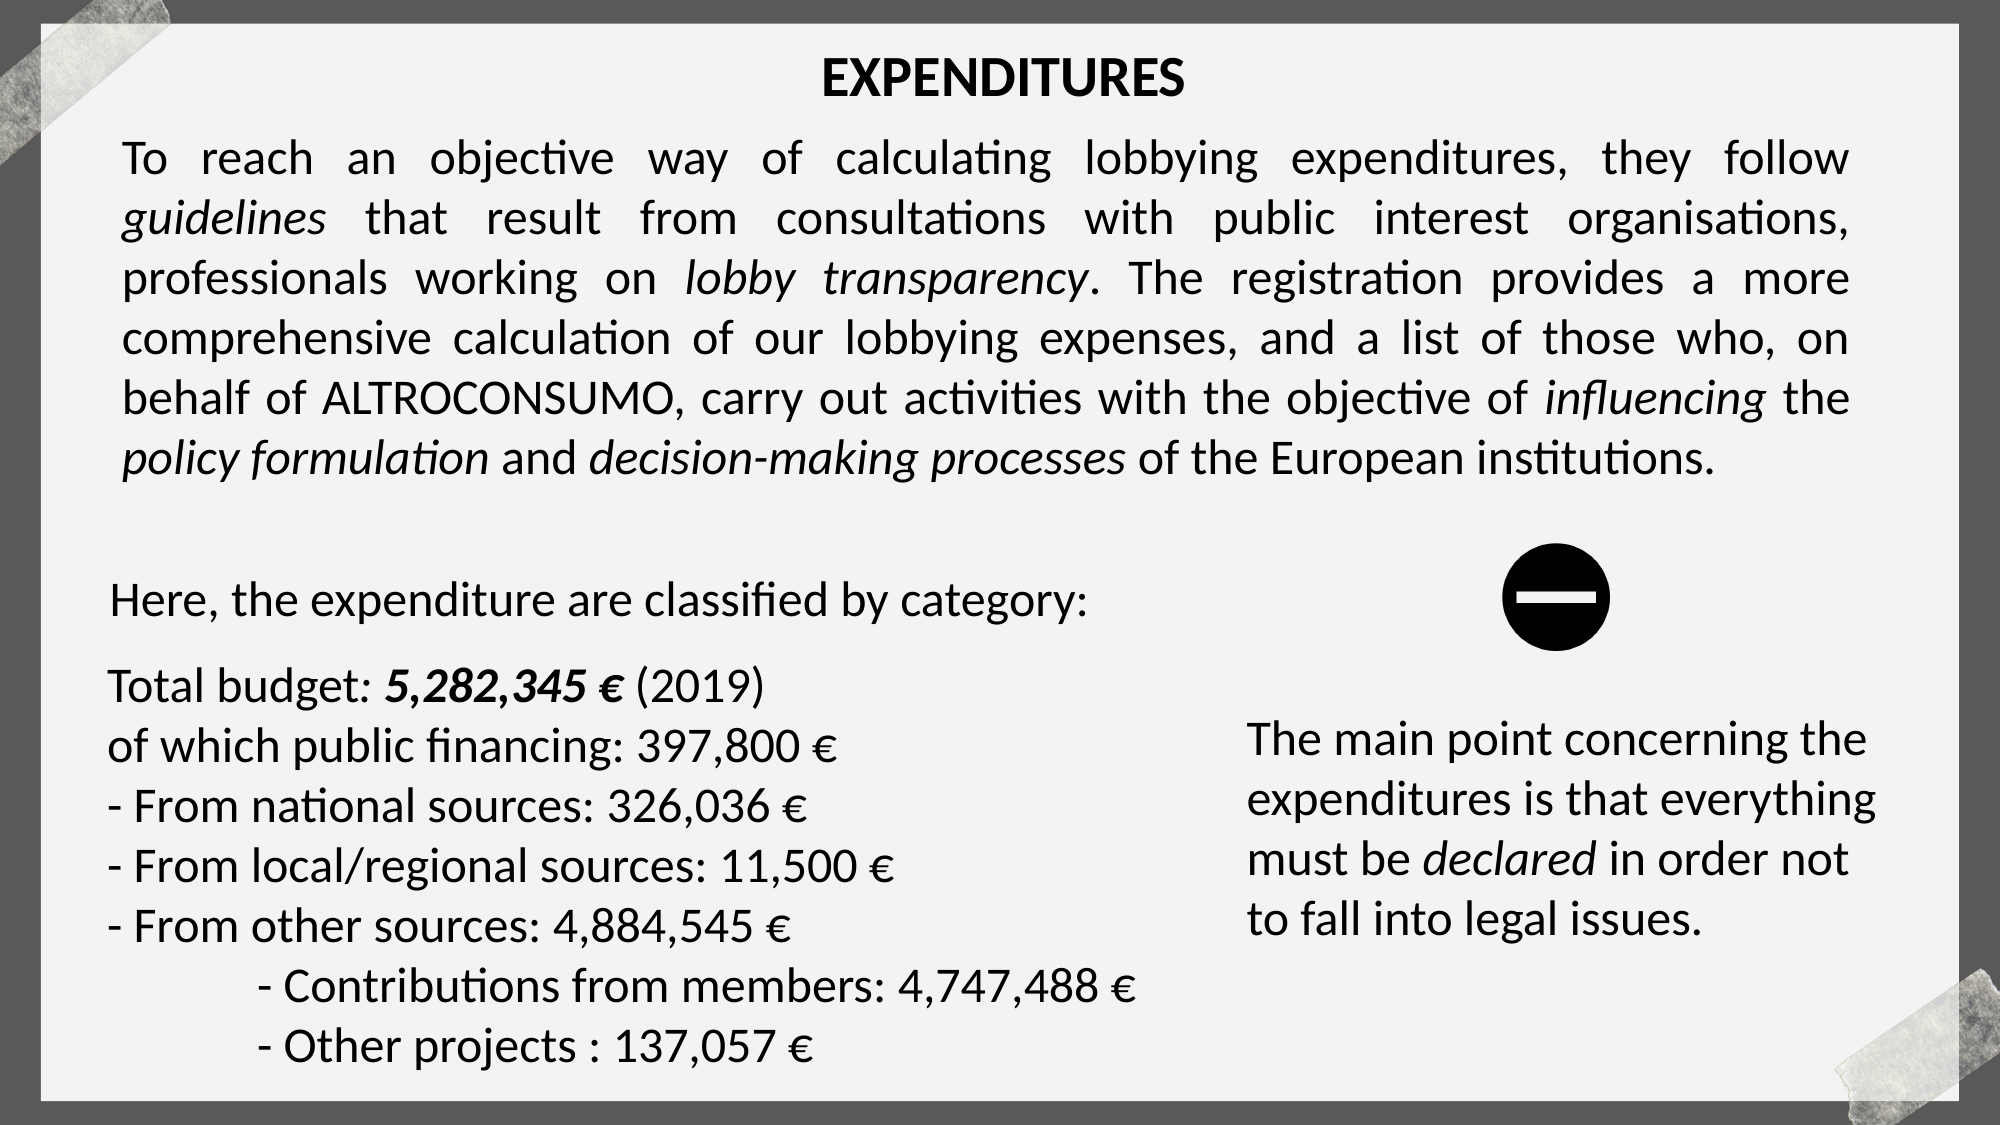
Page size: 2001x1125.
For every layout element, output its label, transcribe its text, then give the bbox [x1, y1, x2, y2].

text_box EXPENDITURES [806, 31, 1202, 116]
picture [0, 0, 210, 175]
text_box [40, 23, 1959, 1102]
picture [1816, 960, 2000, 1125]
text_box Total budget: 5,282,345 € (2019) of which public financing: 397,800 € - From national sources: 326,036 € - From local/regional sources: 11,500 € - From other sources: 4,884,545 € - Contributions from members: 4,747,488 € - Other projects : 137,057 € [92, 644, 1152, 1125]
text_box Here, the expenditure are classified by category: [94, 558, 1116, 634]
text_box To reach an objective way of calculating lobbying expenditures, they follow guidelines that result from consultations with public interest organisations, professionals working on lobby transparency. The registration provides a more comprehensive calculation of our lobbying expenses, and a list of those who, on behalf of ALTROCONSUMO, carry out activities with the objective of influencing the policy formulation and decision-making processes of the European institutions. [107, 116, 1866, 492]
picture [1487, 529, 1624, 665]
text_box The main point concerning the expenditures is that everything must be declared in order not to fall into legal issues. [1231, 697, 1894, 953]
